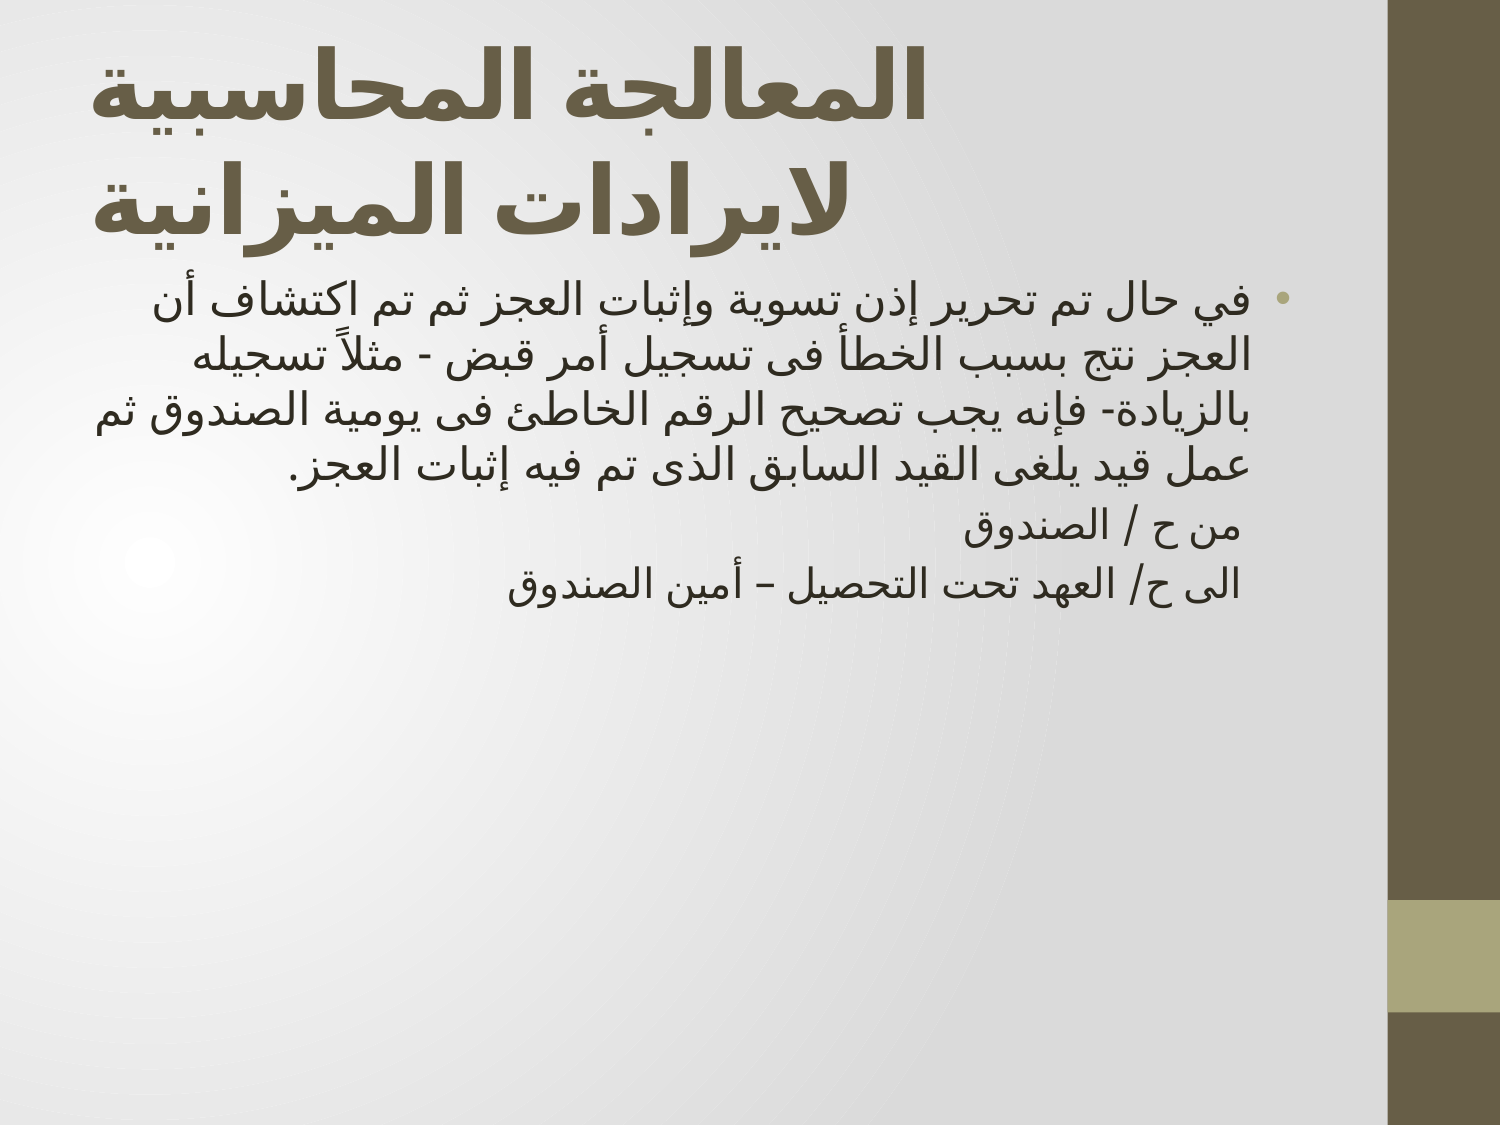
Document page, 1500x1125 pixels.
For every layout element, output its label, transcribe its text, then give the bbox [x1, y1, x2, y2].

list في حال تم تحرير إذن تسوية وإثبات العجز ثم تم اكتشاف أن العجز نتج بسبب الخطأ فى تسجيل أمر قبض - مثلاً تسجيله بالزيادة- فإنه يجب تصحيح الرقم الخاطئ فى يومية الصندوق ثم عمل قيد يلغى القيد السابق الذى تم فيه إثبات العجز. من ح / الصندوق الى ح/ العهد تحت التحصيل – أمين الصندوق [75, 262, 1325, 1050]
title المعالجة المحاسبية لايرادات الميزانية [75, 45, 1325, 233]
